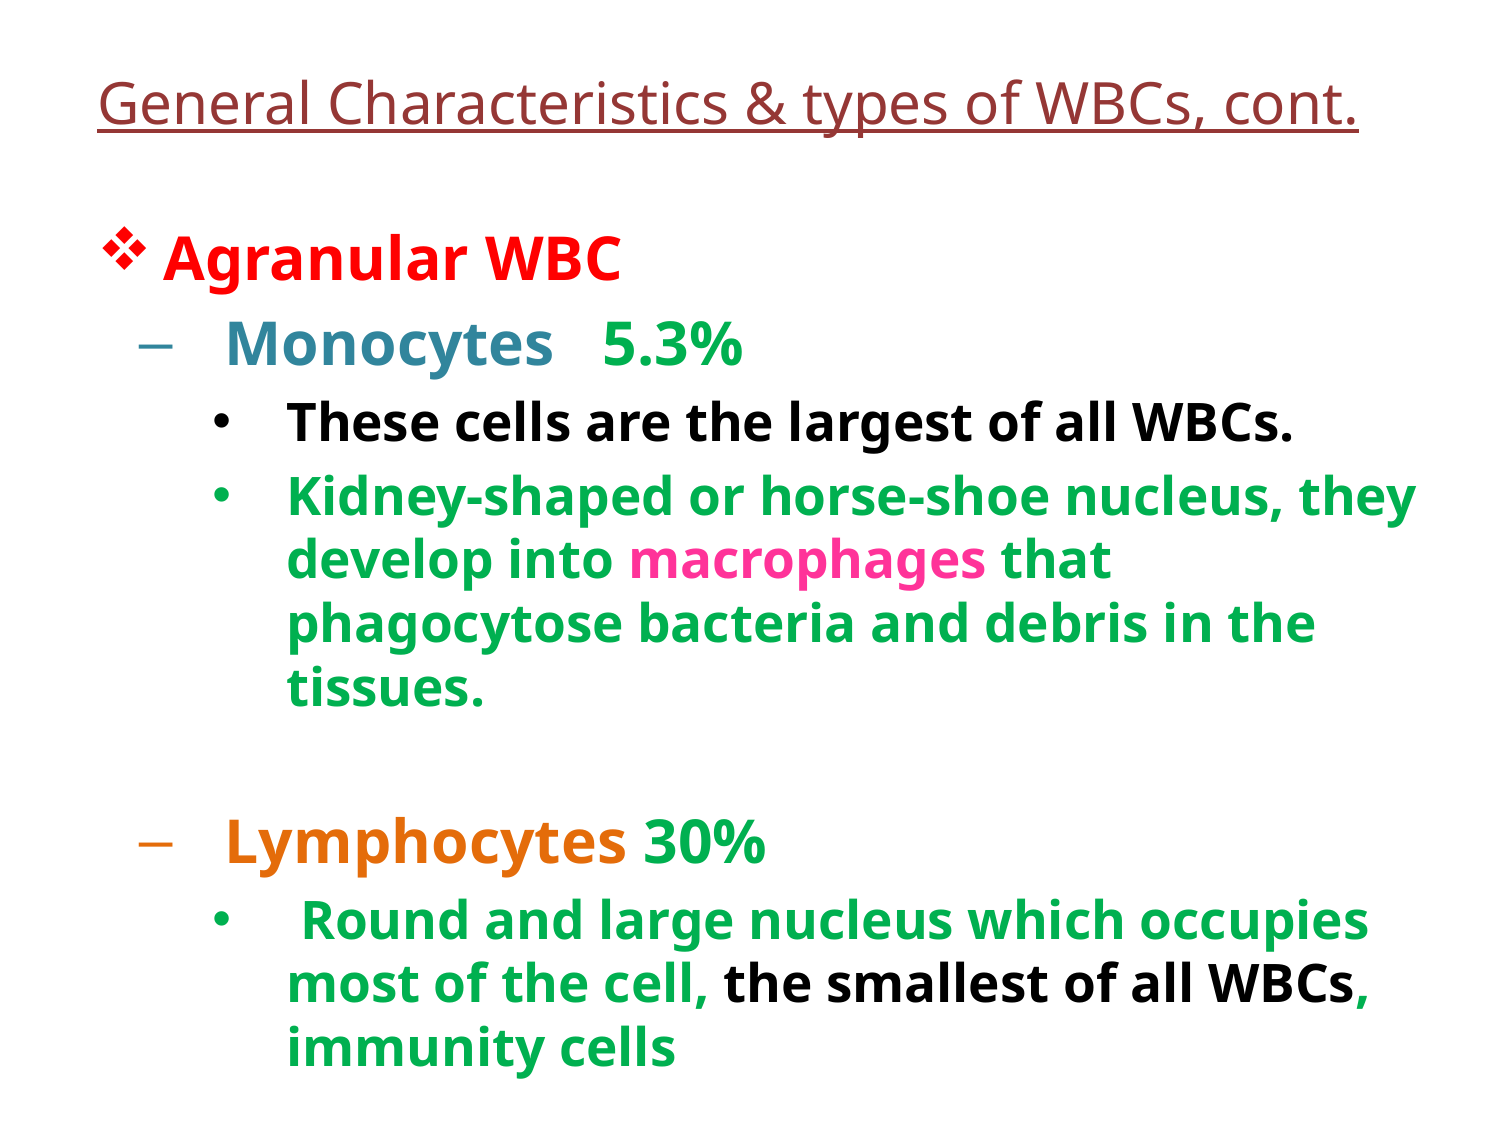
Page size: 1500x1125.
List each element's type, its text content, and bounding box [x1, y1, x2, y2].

title General Characteristics & types of WBCs, cont. [53, 0, 1404, 173]
list Agranular WBC Monocytes 5.3% These cells are the largest of all WBCs. Kidney-shaped or horse-shoe nucleus, they develop into macrophages that phagocytose bacteria and debris in the tissues. Lymphocytes 30% Round and large nucleus which occupies most of the cell, the smallest of all WBCs, immunity cells [50, 212, 1459, 1088]
